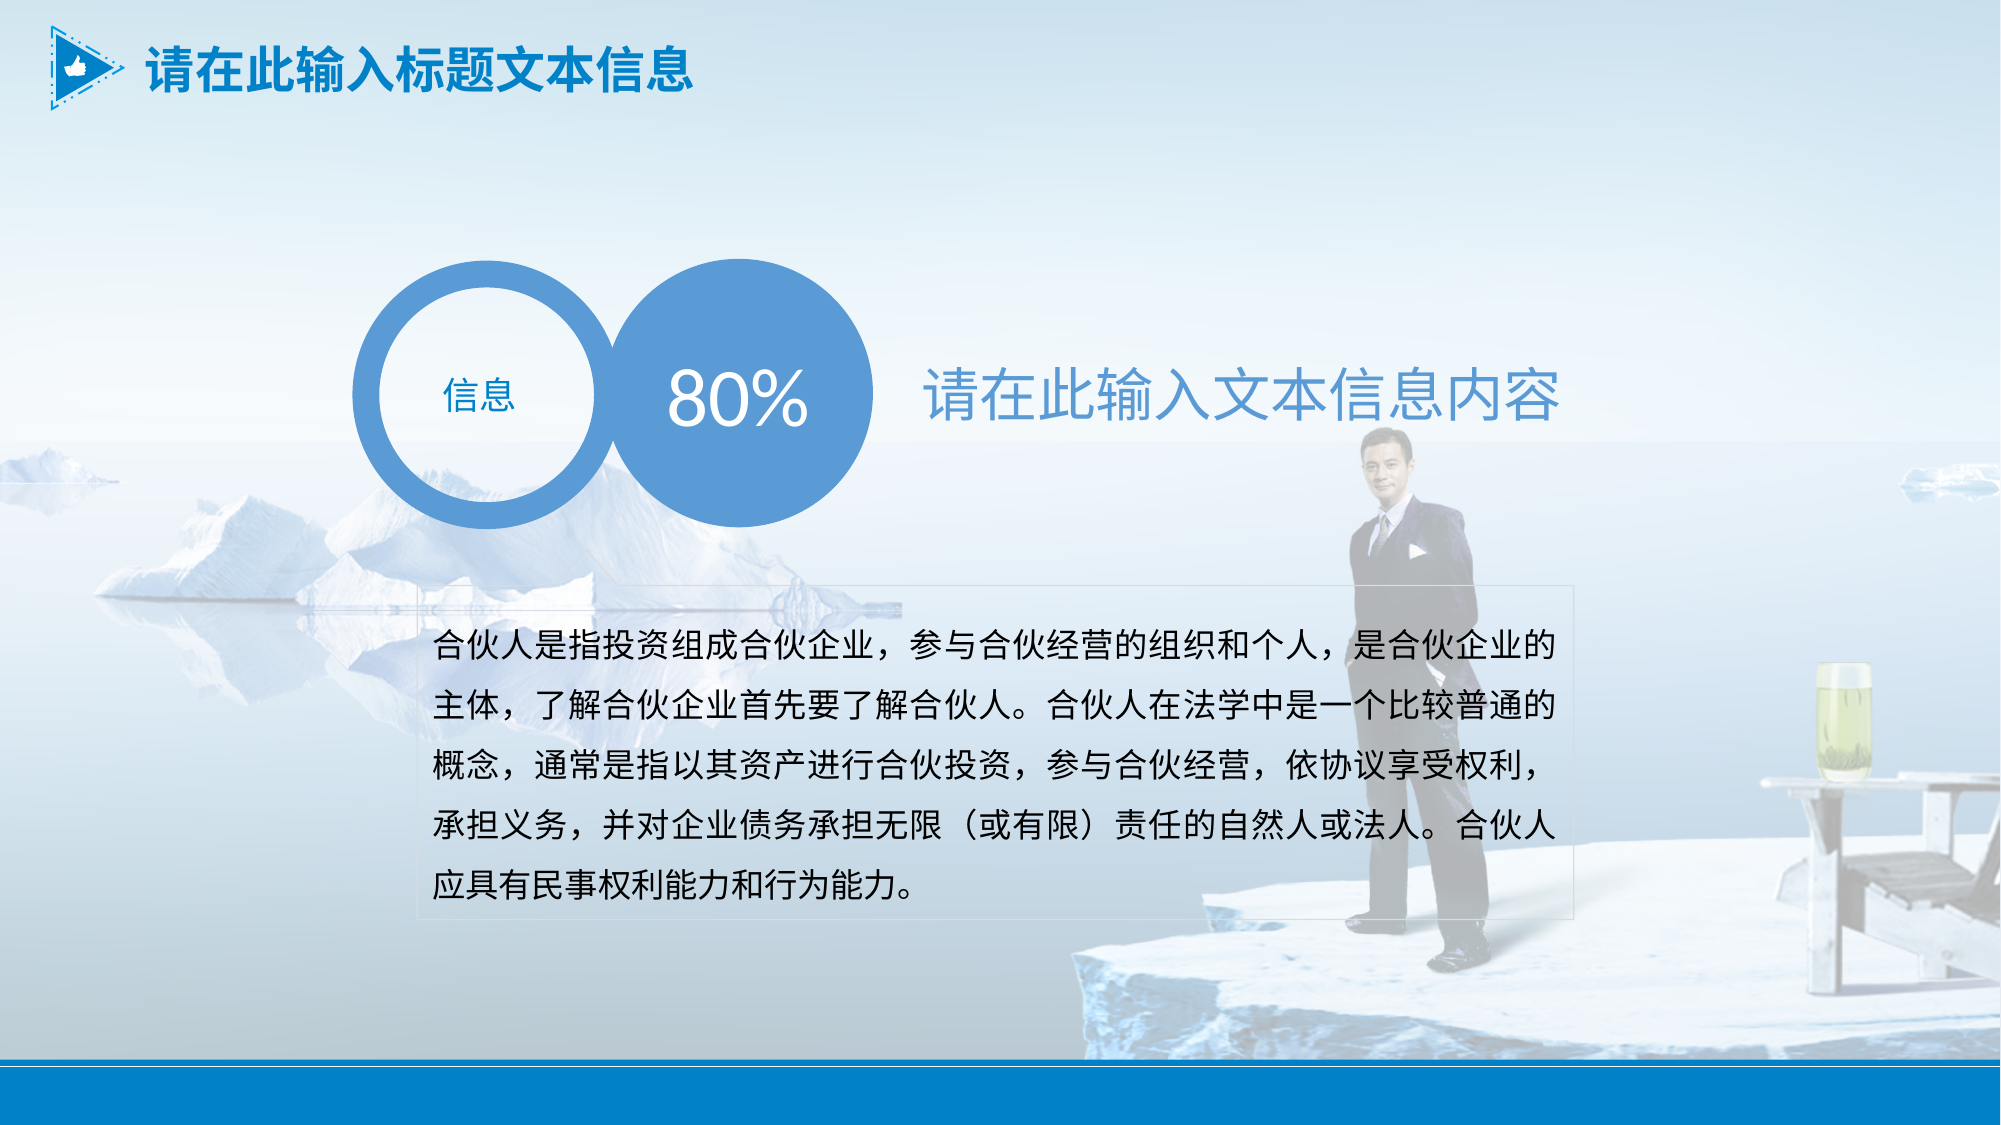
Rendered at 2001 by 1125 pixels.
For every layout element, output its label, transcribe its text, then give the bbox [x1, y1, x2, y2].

text_box 信息 [427, 364, 533, 425]
text_box 合伙人是指投资组成合伙企业，参与合伙经营的组织和个人，是合伙企业的主体，了解合伙企业首先要了解合伙人。合伙人在法学中是一个比较普通的概念，通常是指以其资产进行合伙投资，参与合伙经营，依协议享受权利，承担义务，并对企业债务承担无限（或有限）责任的自然人或法人。合伙人应具有民事权利能力和行为能力。 [416, 548, 1575, 921]
text_box [351, 259, 613, 531]
text_box 请在此输入文本信息内容 [906, 350, 1610, 436]
text_box 80% [603, 257, 874, 529]
